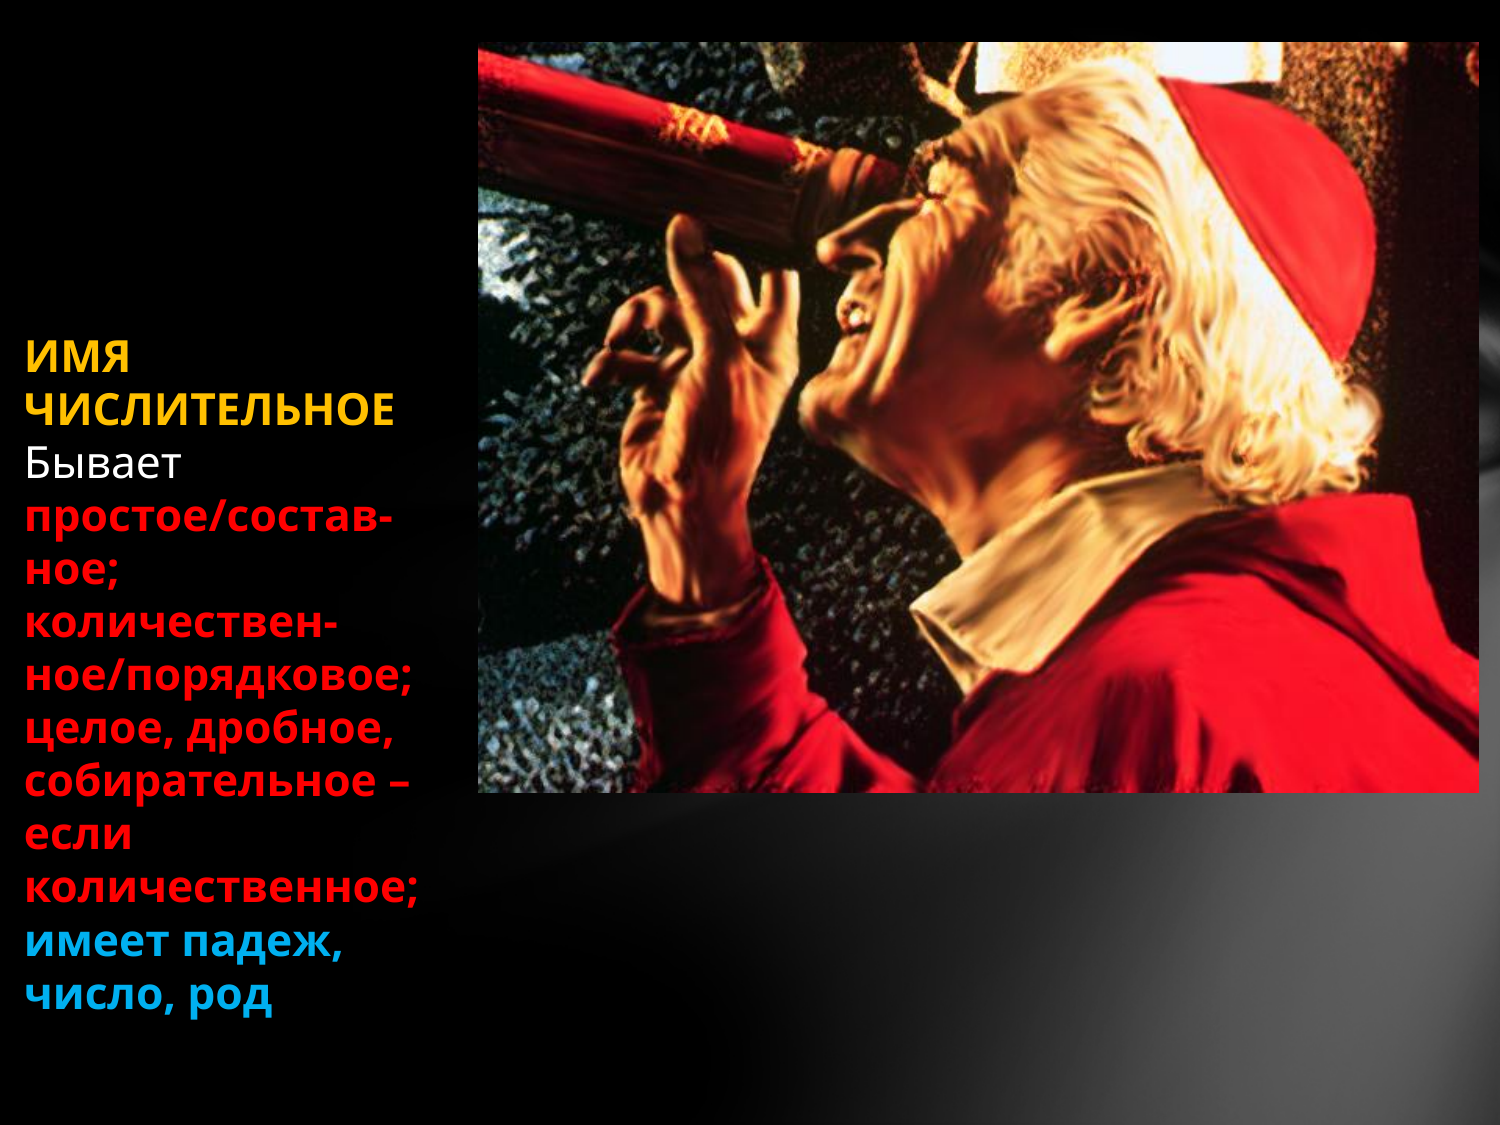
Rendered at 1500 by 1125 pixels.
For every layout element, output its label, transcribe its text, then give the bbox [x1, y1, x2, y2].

title ИМЯ ЧИСЛИТЕЛЬНОЕ Бывает простое/состав-ное; количествен-ное/порядковое; целое, дробное, собирательное – если количественное; имеет падеж, число, род [8, 316, 458, 1026]
picture [477, 42, 1479, 794]
